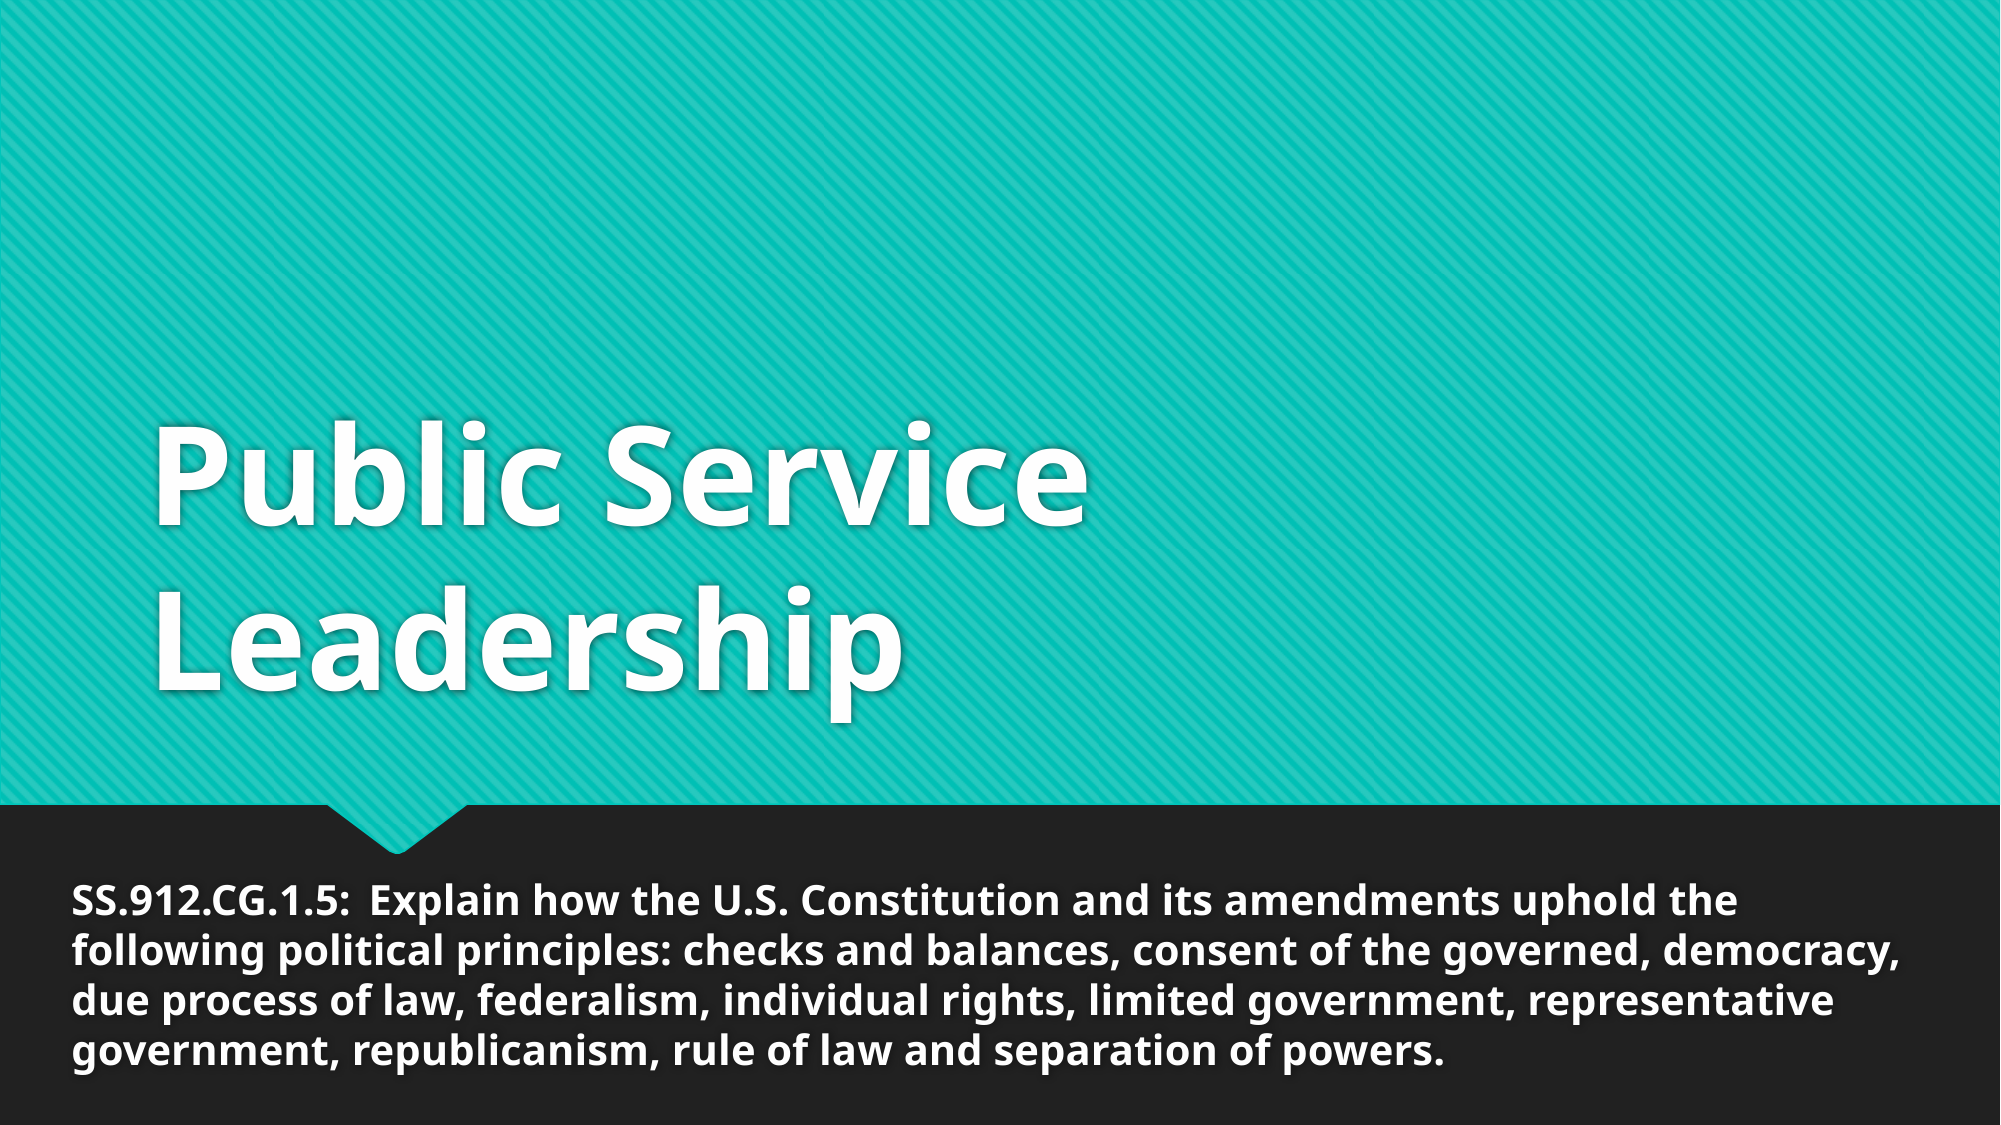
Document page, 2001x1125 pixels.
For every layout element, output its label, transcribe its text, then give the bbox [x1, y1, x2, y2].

title Public Service Leadership [132, 237, 1868, 726]
subtitle SS.912.CG.1.5: Explain how the U.S. Constitution and its amendments uphold the following political principles: checks and balances, consent of the governed, democracy, due process of law, federalism, individual rights, limited government, representative government, republicanism, rule of law and separation of powers. [56, 866, 1933, 1125]
picture [1, 1, 1999, 852]
